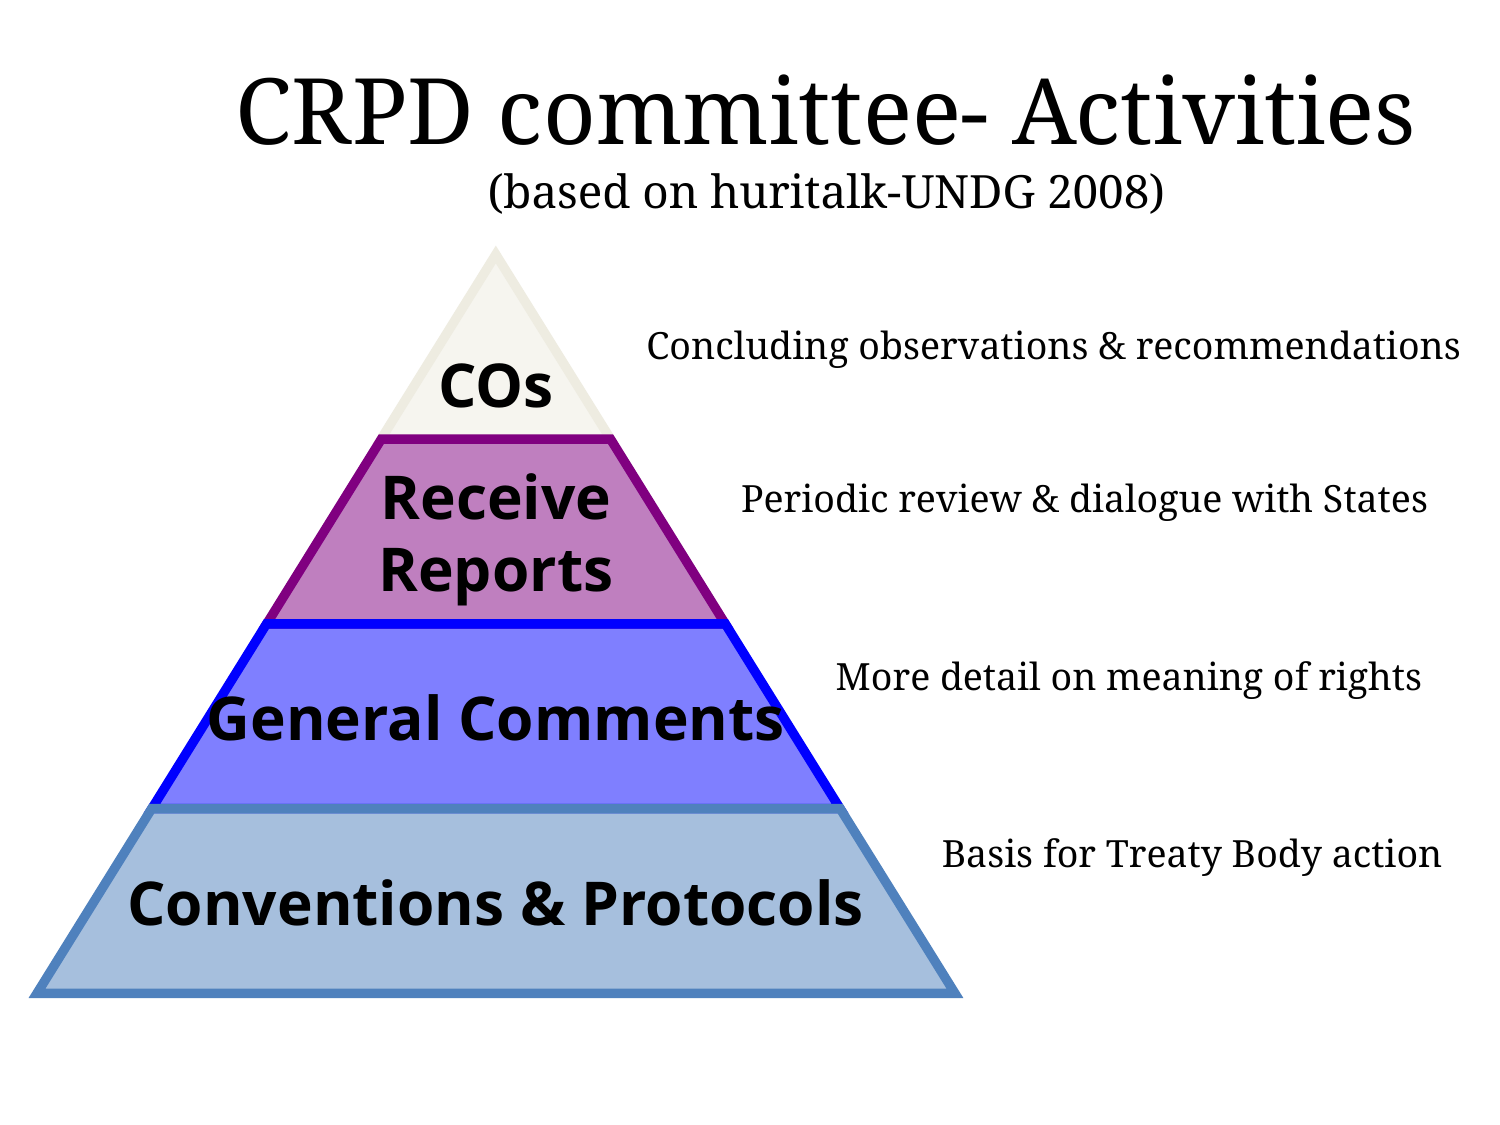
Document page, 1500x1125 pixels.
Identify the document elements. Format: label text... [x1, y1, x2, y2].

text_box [0, 174, 1500, 1073]
title CRPD committee- Activities (based on huritalk-UNDG 2008) [187, 45, 1466, 171]
